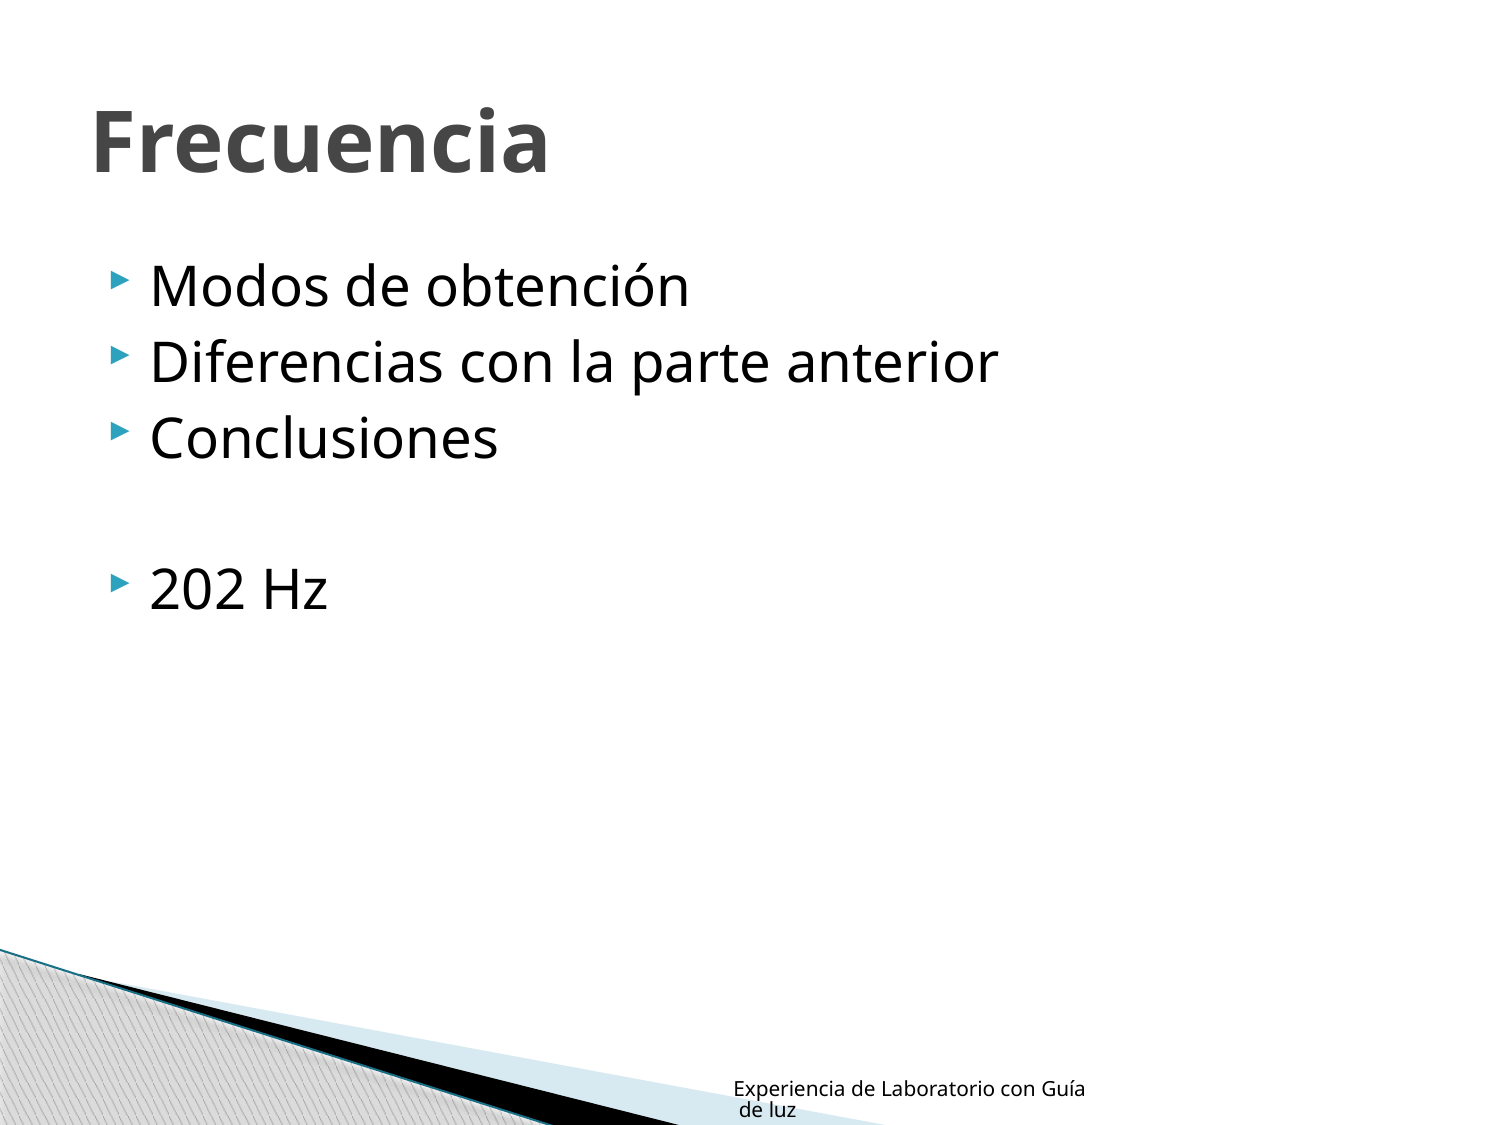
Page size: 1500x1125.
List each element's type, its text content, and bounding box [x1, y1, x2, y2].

footer Experiencia de Laboratorio con Guía de luz [718, 1051, 1105, 1112]
title Frecuencia [75, 45, 1425, 233]
